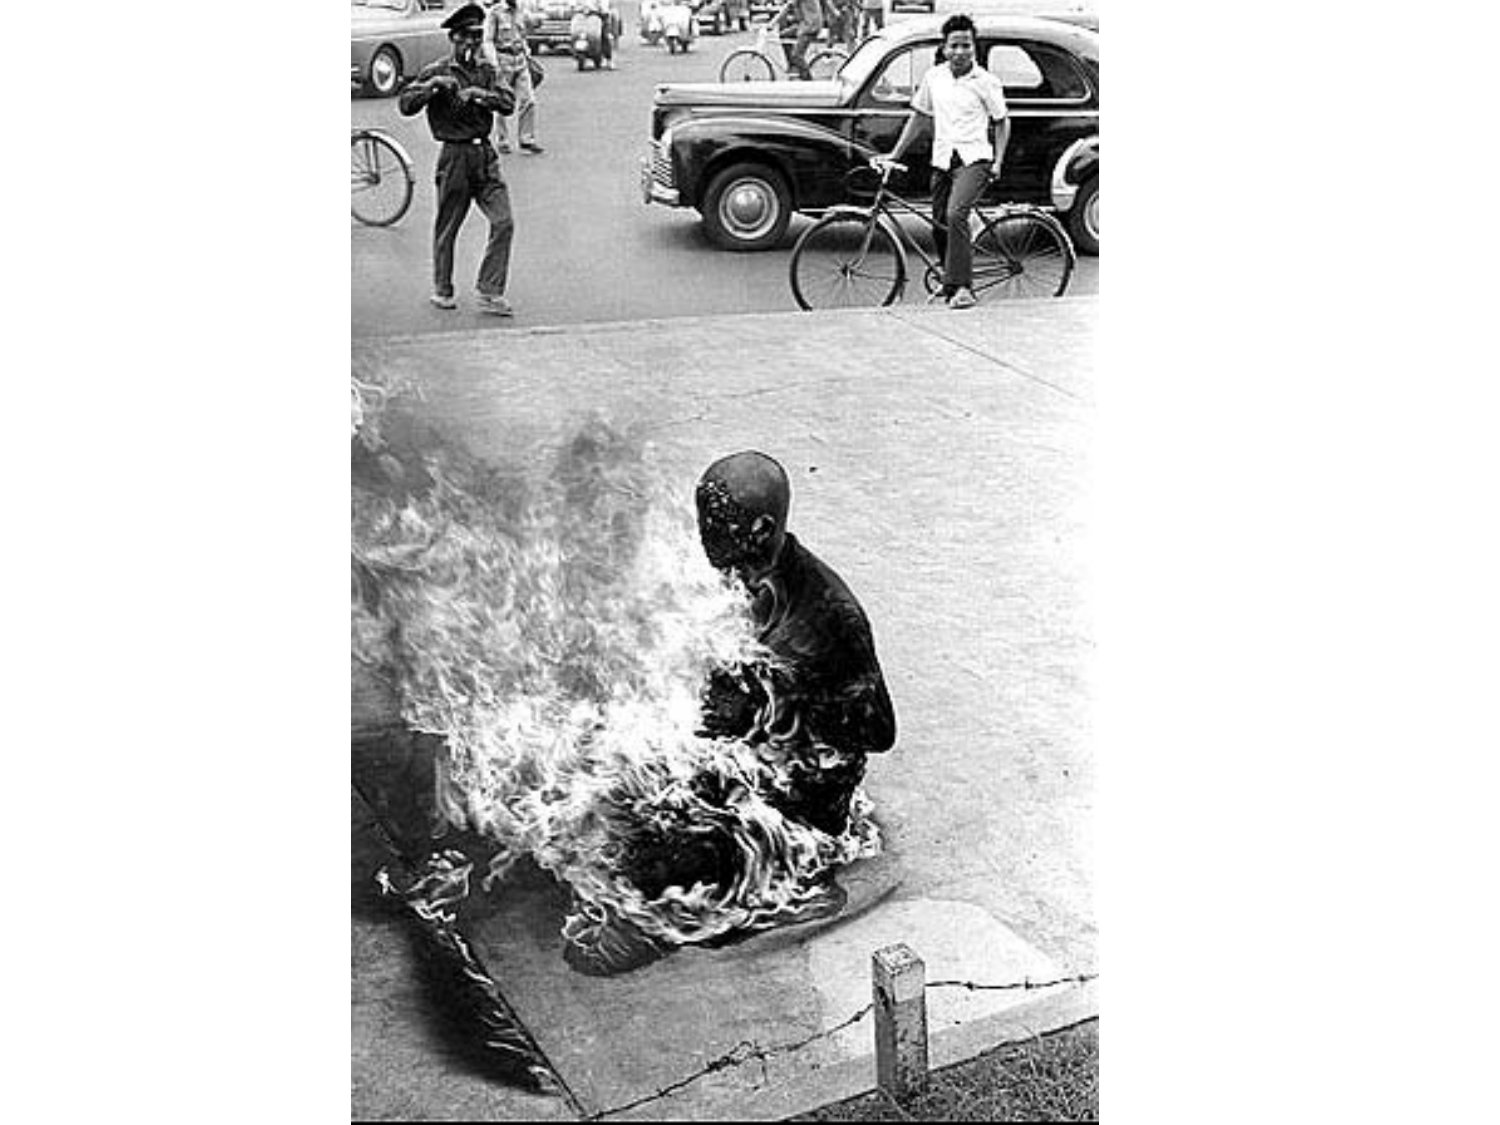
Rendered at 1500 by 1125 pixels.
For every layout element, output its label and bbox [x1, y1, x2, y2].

picture [351, 0, 1099, 1125]
